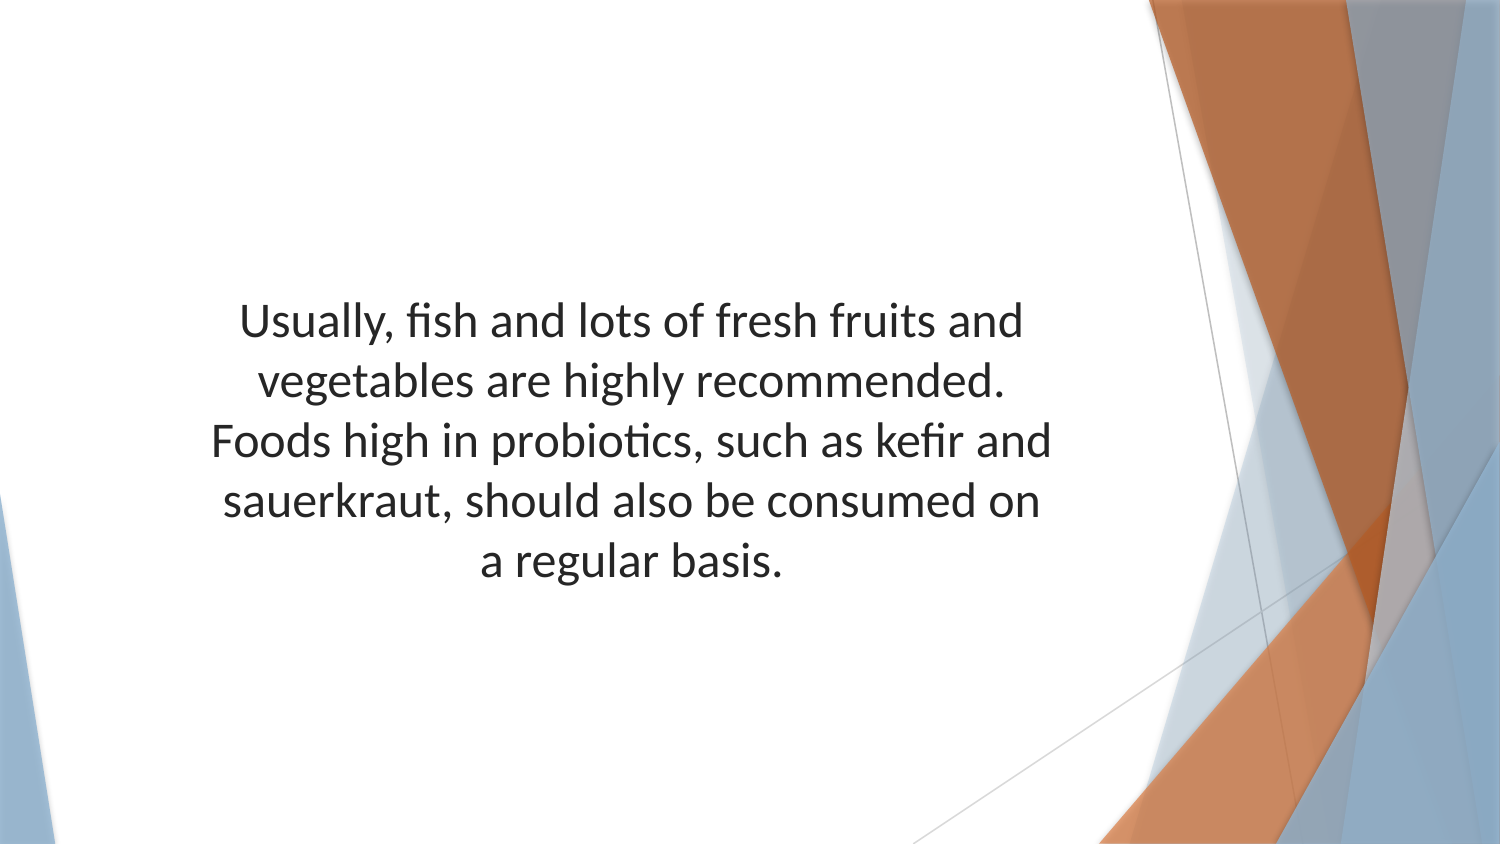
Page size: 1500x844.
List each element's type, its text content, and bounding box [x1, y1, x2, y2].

list Usually, fish and lots of fresh fruits and vegetables are highly recommended. Foods high in probiotics, such as kefir and sauerkraut, should also be consumed on a regular basis. [194, 280, 1069, 623]
